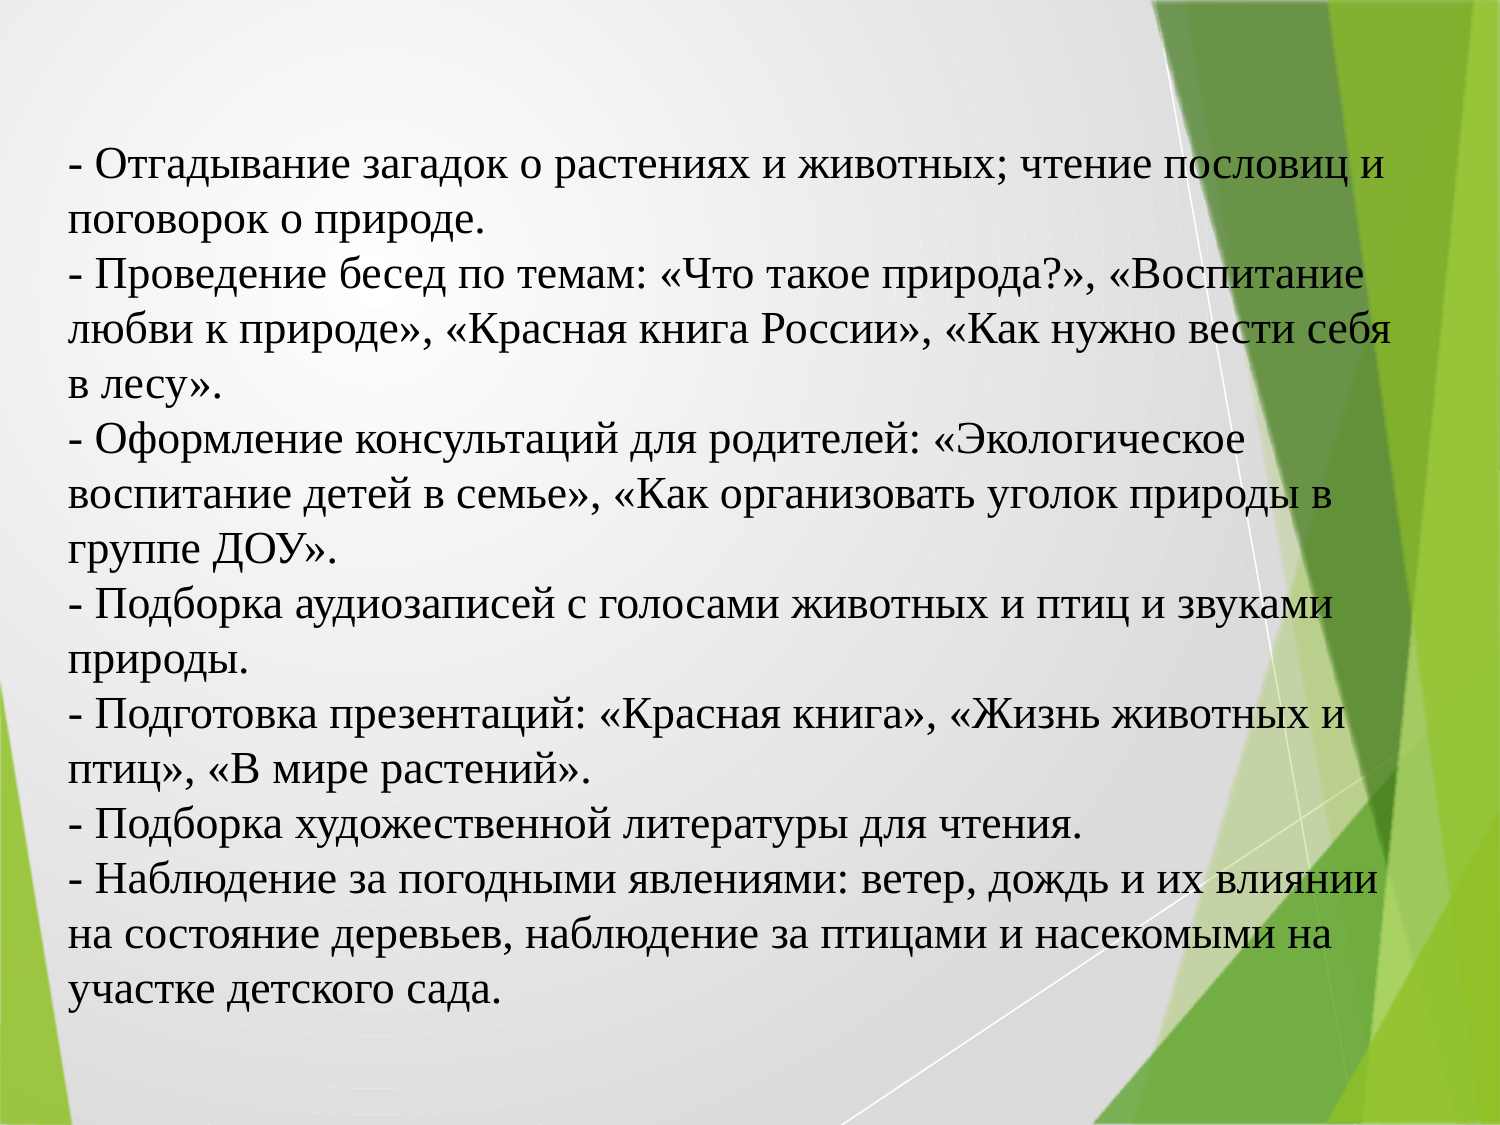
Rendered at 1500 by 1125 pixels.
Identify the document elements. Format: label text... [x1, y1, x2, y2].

text_box - Отгадывание загадок о растениях и животных; чтение пословиц и поговорок о природе. - Проведение бесед по темам: «Что такое природа?», «Воспитание любви к природе», «Красная книга России», «Как нужно вести себя в лесу». - Оформление консультаций для родителей: «Экологическое воспитание детей в семье», «Как организовать уголок природы в группе ДОУ». - Подборка аудиозаписей с голосами животных и птиц и звуками природы. - Подготовка презентаций: «Красная книга», «Жизнь животных и птиц», «В мире растений». - Подборка художественной литературы для чтения. - Наблюдение за погодными явлениями: ветер, дождь и их влиянии на состояние деревьев, наблюдение за птицами и насекомыми на участке детского сада. [53, 125, 1436, 1020]
